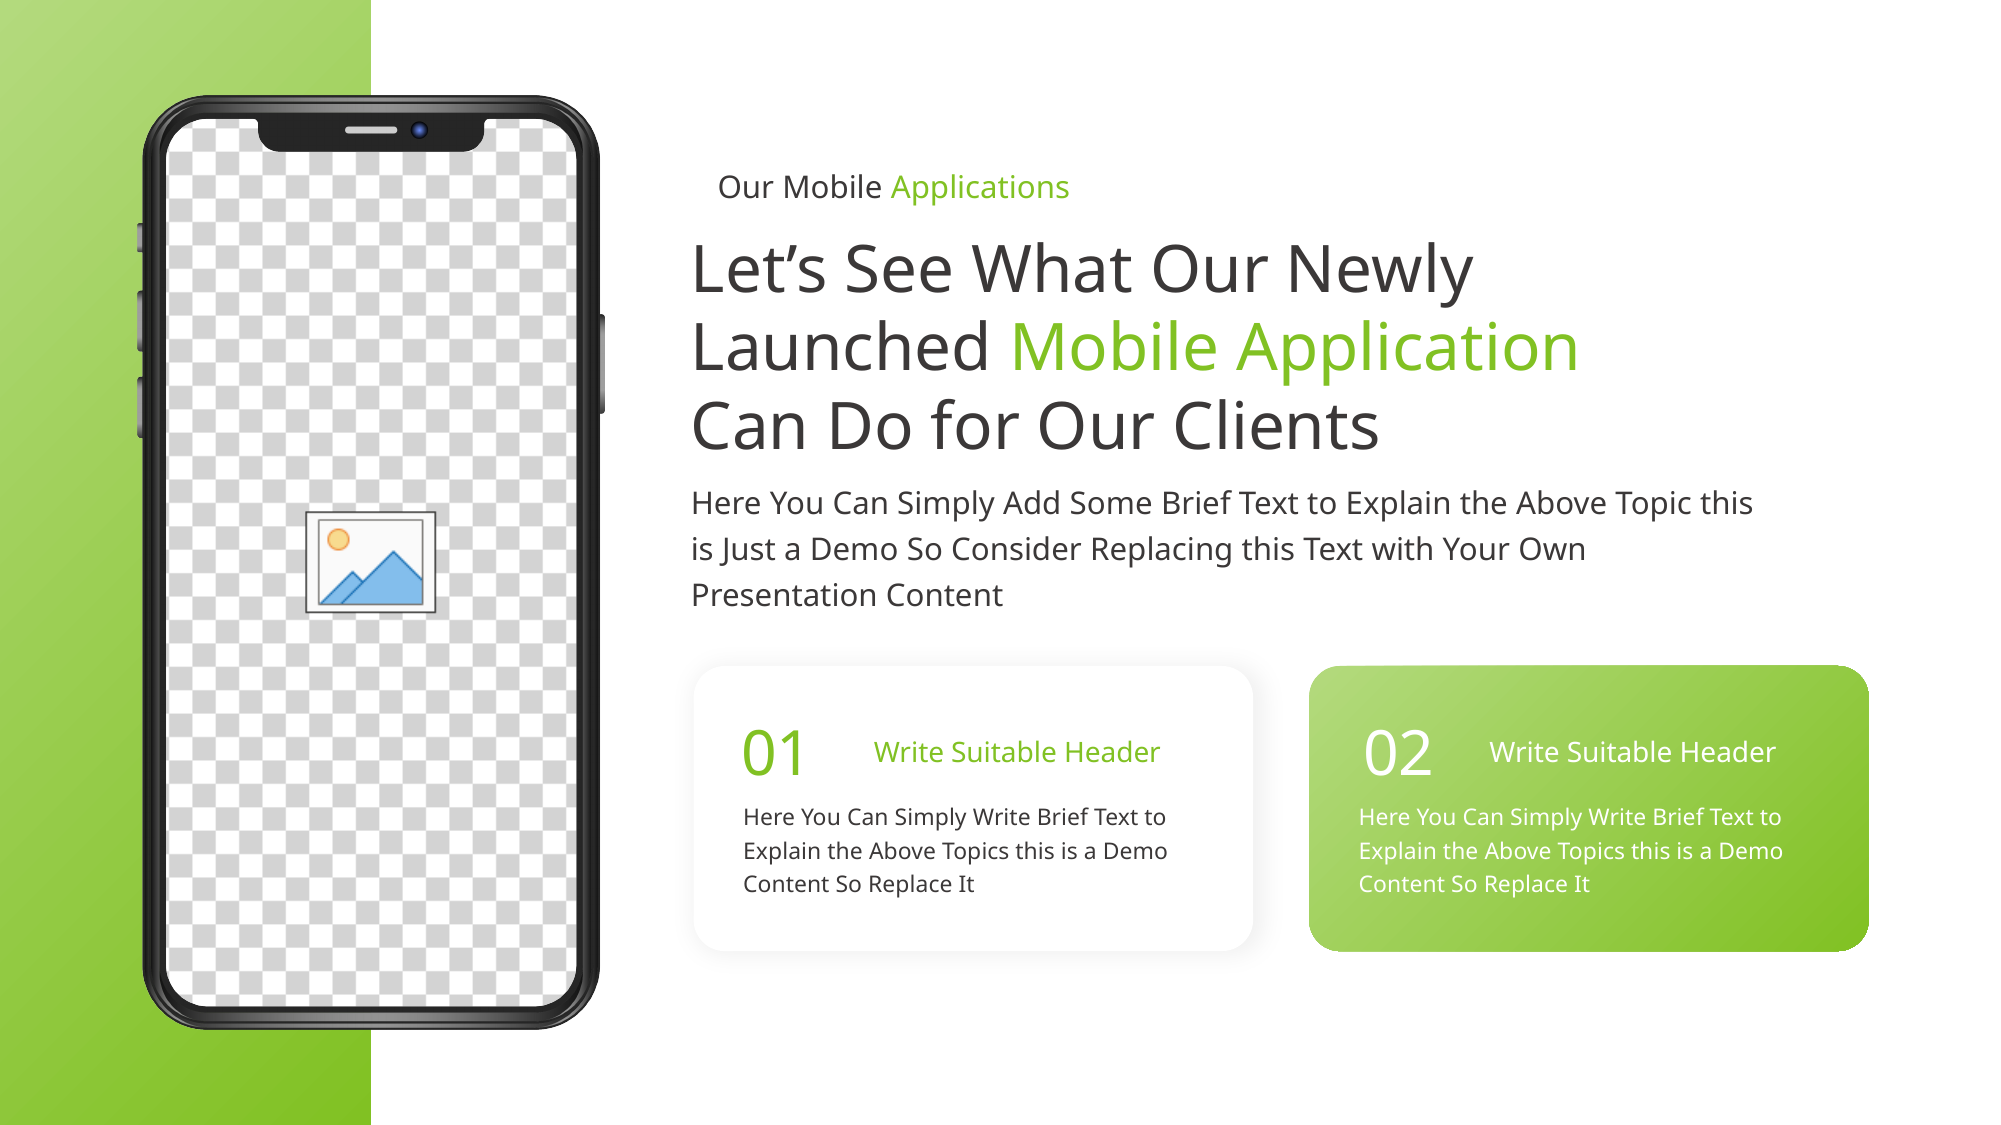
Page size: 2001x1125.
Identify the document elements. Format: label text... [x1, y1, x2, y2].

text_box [1309, 665, 1869, 952]
picture [137, 95, 605, 1030]
text_box Our Mobile Applications [702, 159, 1086, 212]
text_box [0, 0, 371, 1125]
text_box Here You Can Simply Add Some Brief Text to Explain the Above Topic this is Just a Demo So Consider Replacing this Text with Your Own Presentation Content [676, 467, 1793, 620]
text_box Let’s See What Our Newly Launched Mobile Application Can Do for Our Clients [676, 219, 1793, 467]
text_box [693, 665, 1254, 952]
